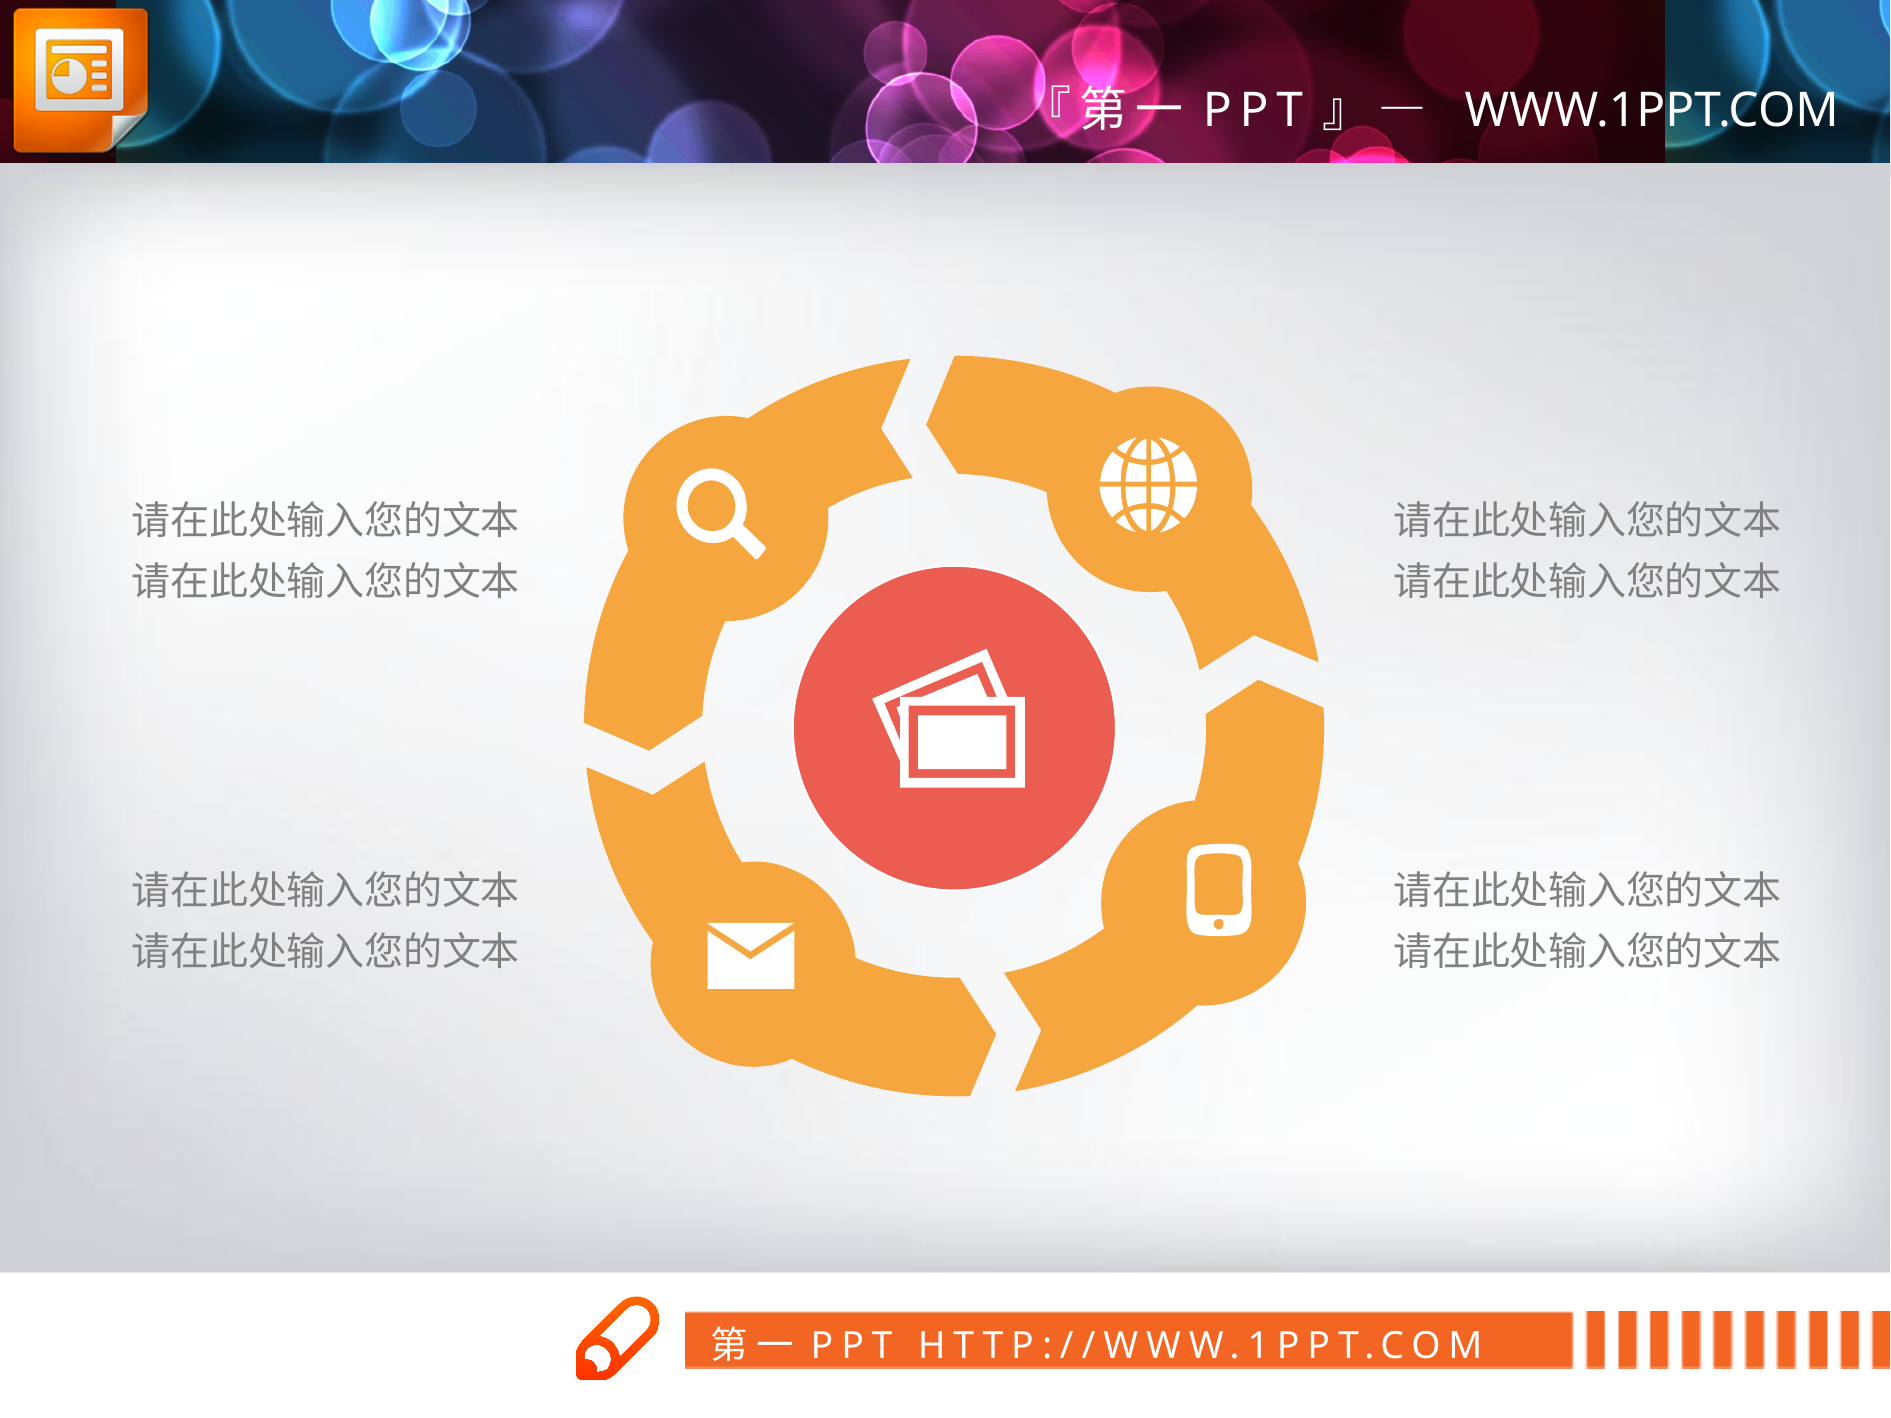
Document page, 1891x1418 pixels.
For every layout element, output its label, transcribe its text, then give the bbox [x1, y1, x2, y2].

text_box [1186, 843, 1252, 937]
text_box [707, 922, 795, 990]
text_box 请在此处输入您的文本 请在此处输入您的文本 [1368, 844, 1807, 981]
text_box [1003, 679, 1325, 1092]
picture [685, 1311, 1891, 1369]
text_box [583, 358, 913, 751]
text_box [926, 355, 1319, 671]
text_box 请在此处输入您的文本 请在此处输入您的文本 [1368, 474, 1807, 611]
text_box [1099, 437, 1198, 533]
text_box [676, 468, 766, 560]
text_box [792, 565, 1116, 891]
text_box [586, 761, 997, 1097]
text_box [872, 648, 1025, 788]
text_box 请在此处输入您的文本 请在此处输入您的文本 [106, 844, 545, 981]
picture [0, 0, 1891, 1275]
text_box 请在此处输入您的文本 请在此处输入您的文本 [106, 474, 545, 611]
